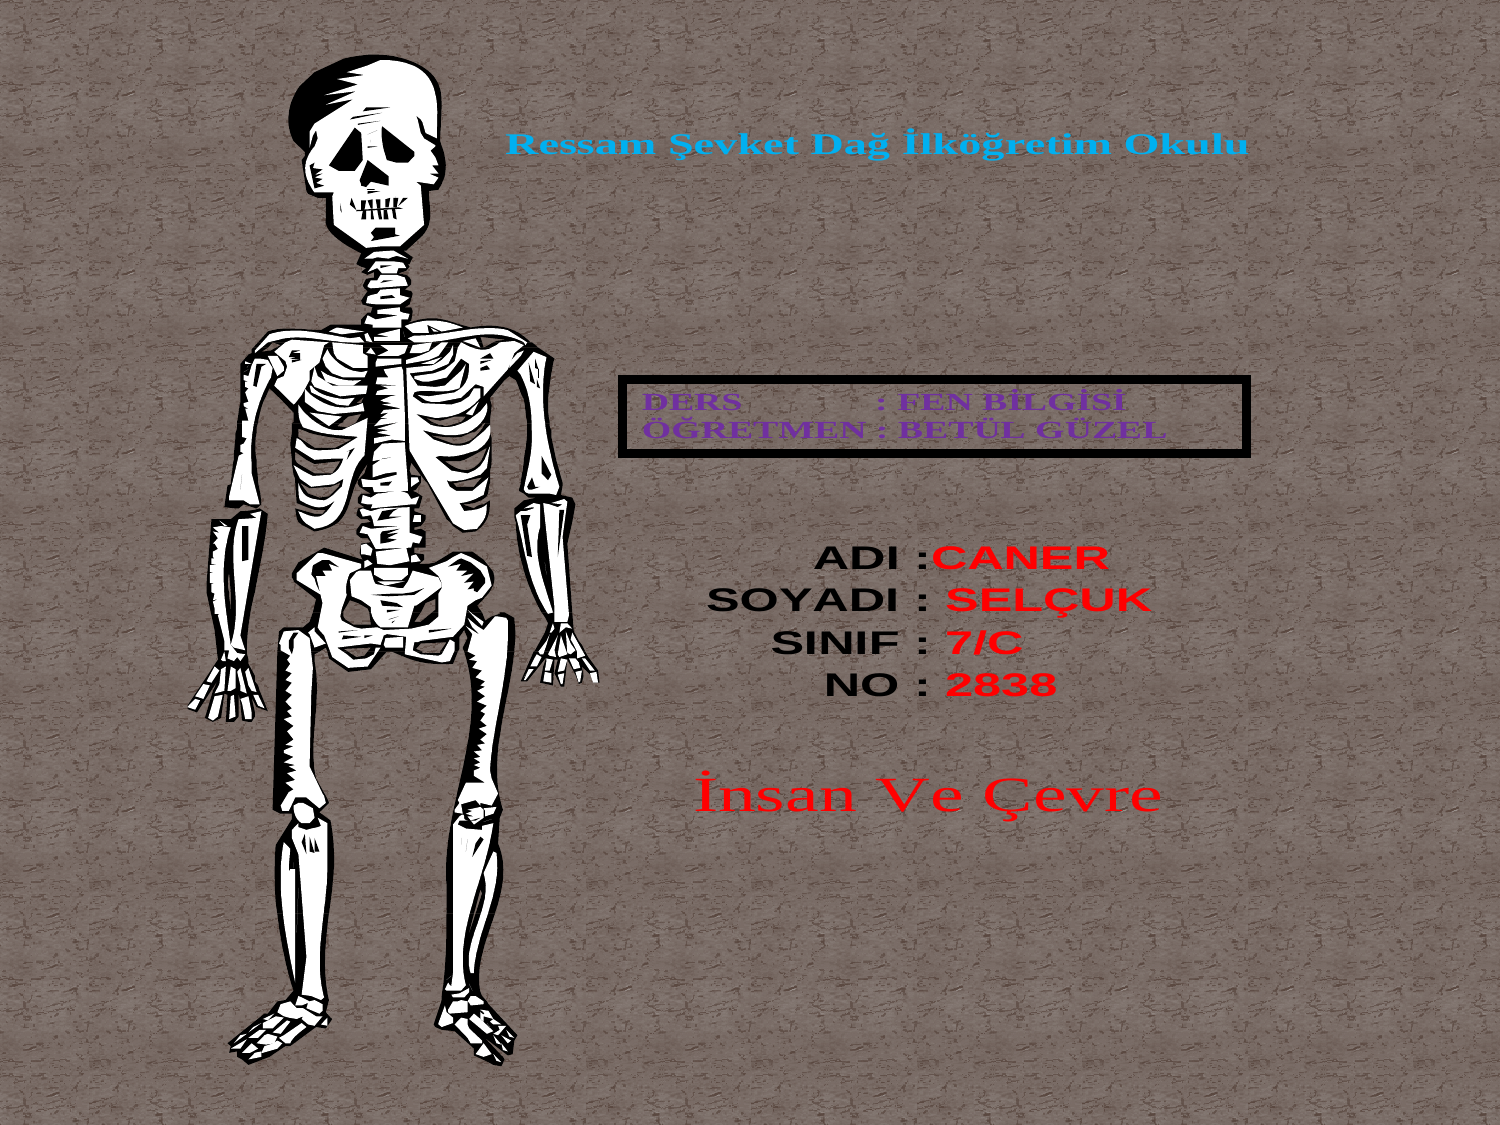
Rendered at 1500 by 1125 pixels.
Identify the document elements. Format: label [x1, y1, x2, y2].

text_box [190, 49, 1264, 1064]
